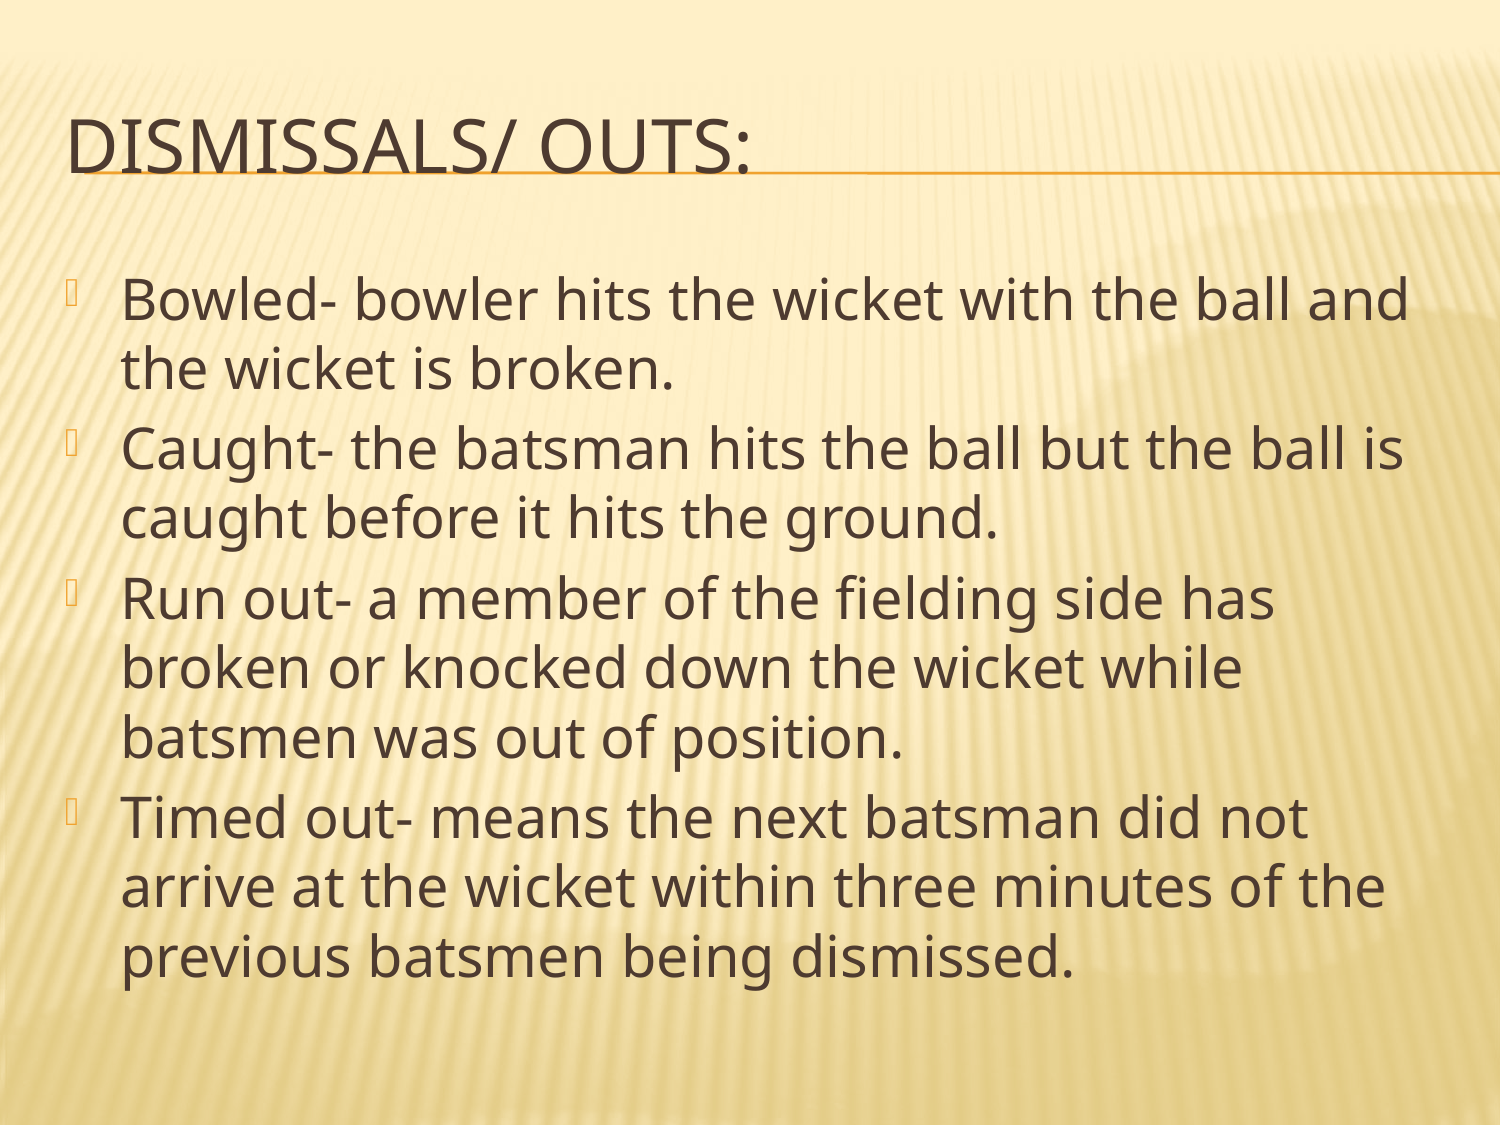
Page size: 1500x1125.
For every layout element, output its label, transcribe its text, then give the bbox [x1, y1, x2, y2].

list Bowled- bowler hits the wicket with the ball and the wicket is broken. Caught- the batsman hits the ball but the ball is caught before it hits the ground. Run out- a member of the fielding side has broken or knocked down the wicket while batsmen was out of position. Timed out- means the next batsman did not arrive at the wicket within three minutes of the previous batsmen being dismissed. [50, 254, 1475, 998]
title Dismissals/ Outs: [50, 75, 1475, 213]
